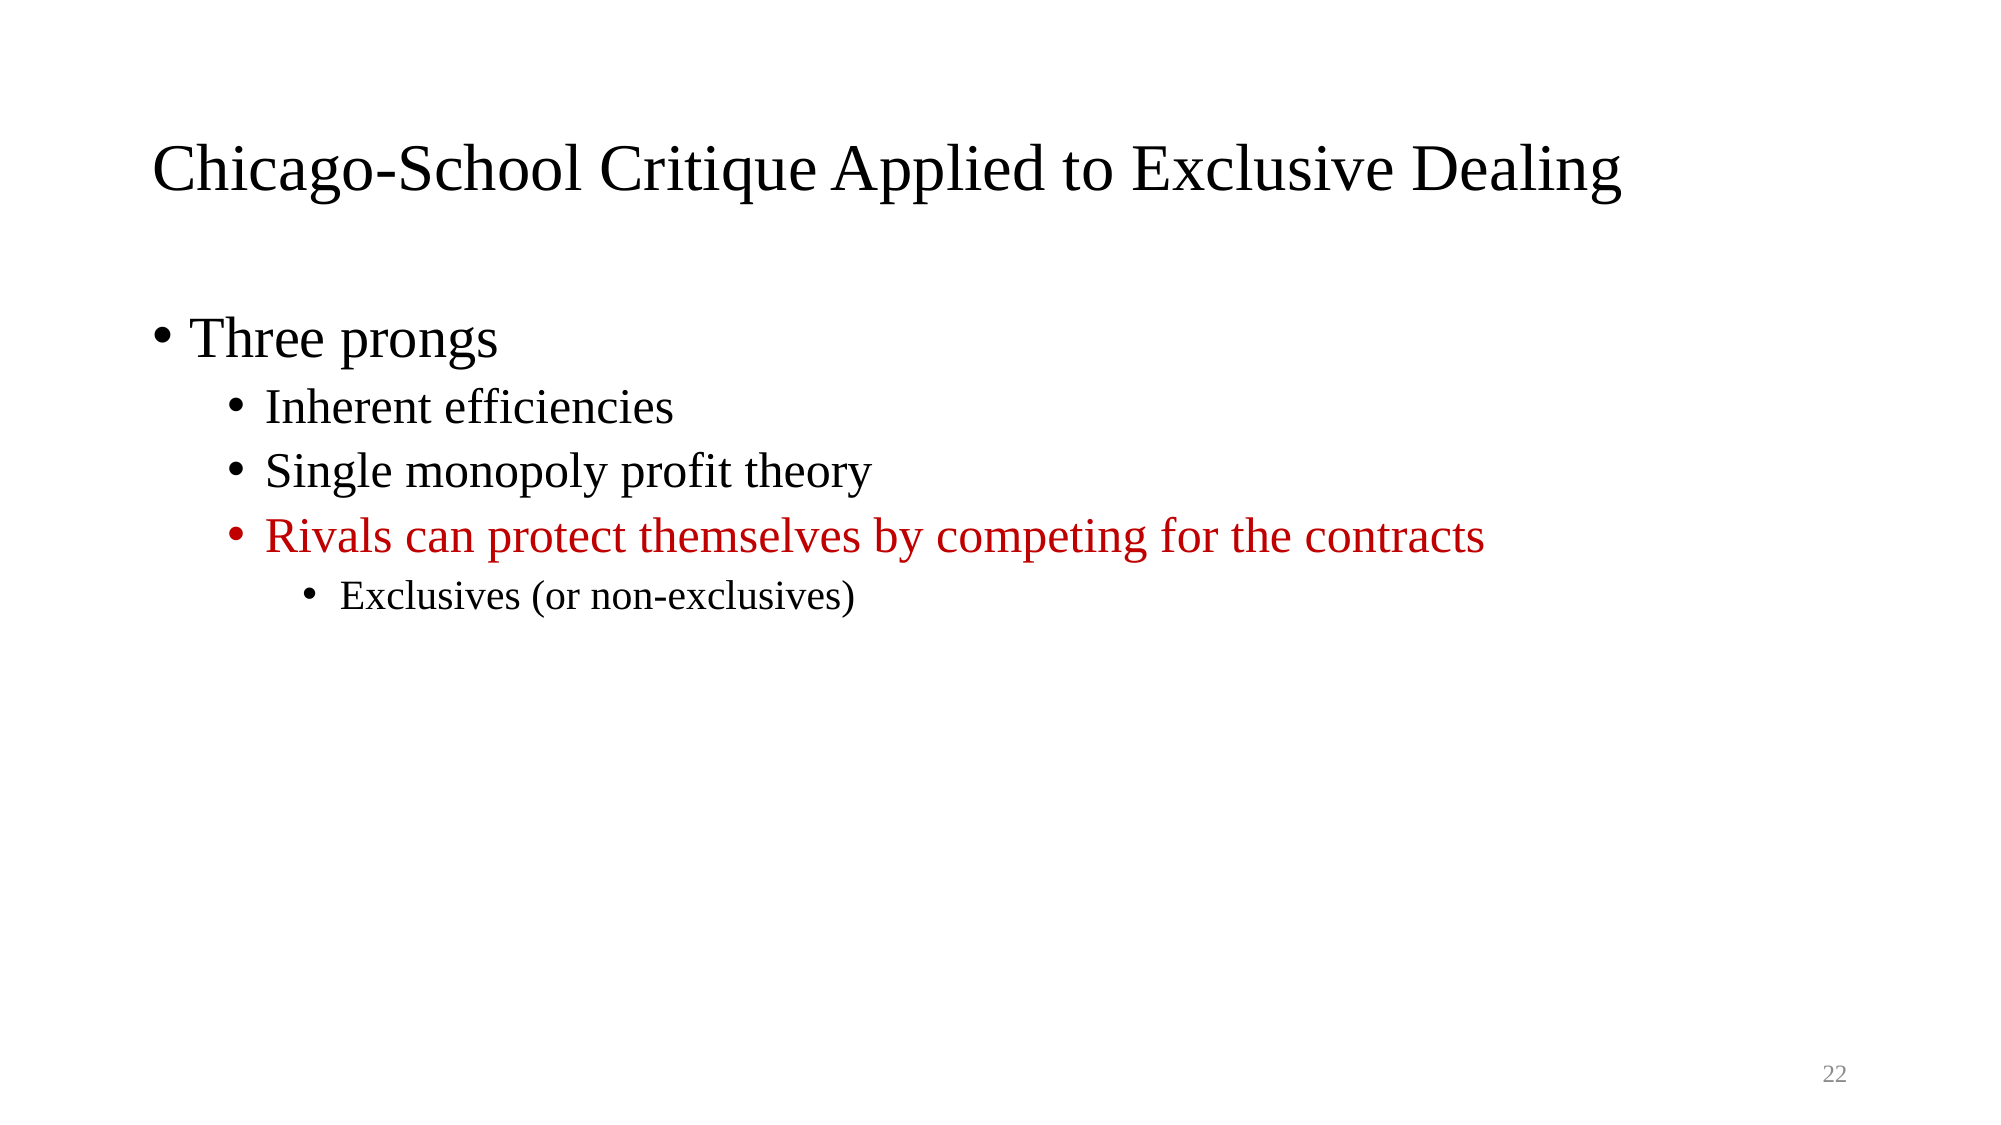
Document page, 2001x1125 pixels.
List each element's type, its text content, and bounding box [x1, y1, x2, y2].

title Chicago-School Critique Applied to Exclusive Dealing [137, 59, 1863, 278]
list Three prongs Inherent efficiencies Single monopoly profit theory Rivals can protect themselves by competing for the contracts Exclusives (or non-exclusives) [137, 299, 1863, 1014]
slide_number 22 [1412, 1042, 1863, 1103]
